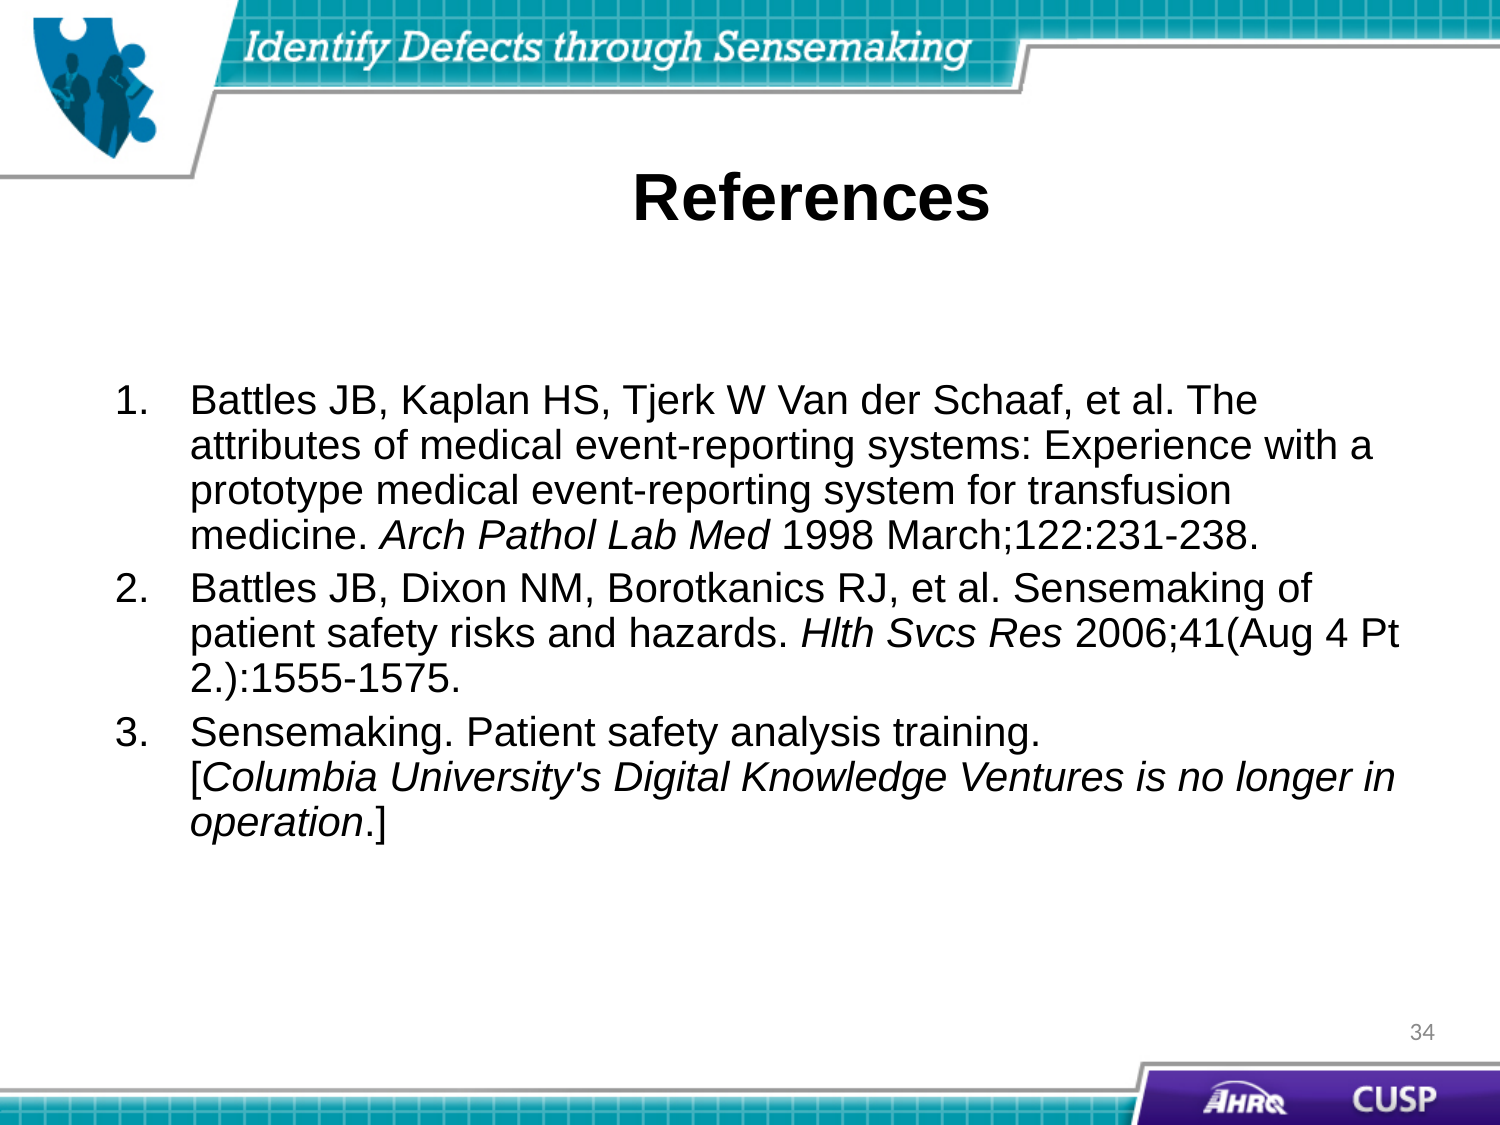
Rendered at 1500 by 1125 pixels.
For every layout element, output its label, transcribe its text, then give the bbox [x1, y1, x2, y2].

list Battles JB, Kaplan HS, Tjerk W Van der Schaaf, et al. The attributes of medical event-reporting systems: Experience with a prototype medical event-reporting system for transfusion medicine. Arch Pathol Lab Med 1998 March;122:231-238. Battles JB, Dixon NM, Borotkanics RJ, et al. Sensemaking of patient safety risks and hazards. Hlth Svcs Res 2006;41(Aug 4 Pt 2.):1555-1575. Sensemaking. Patient safety analysis training. [Columbia University's Digital Knowledge Ventures is no longer in operation.] [99, 312, 1426, 1076]
picture [0, 0, 1500, 1125]
slide_number 34 [1100, 999, 1450, 1060]
title References [137, 124, 1488, 263]
